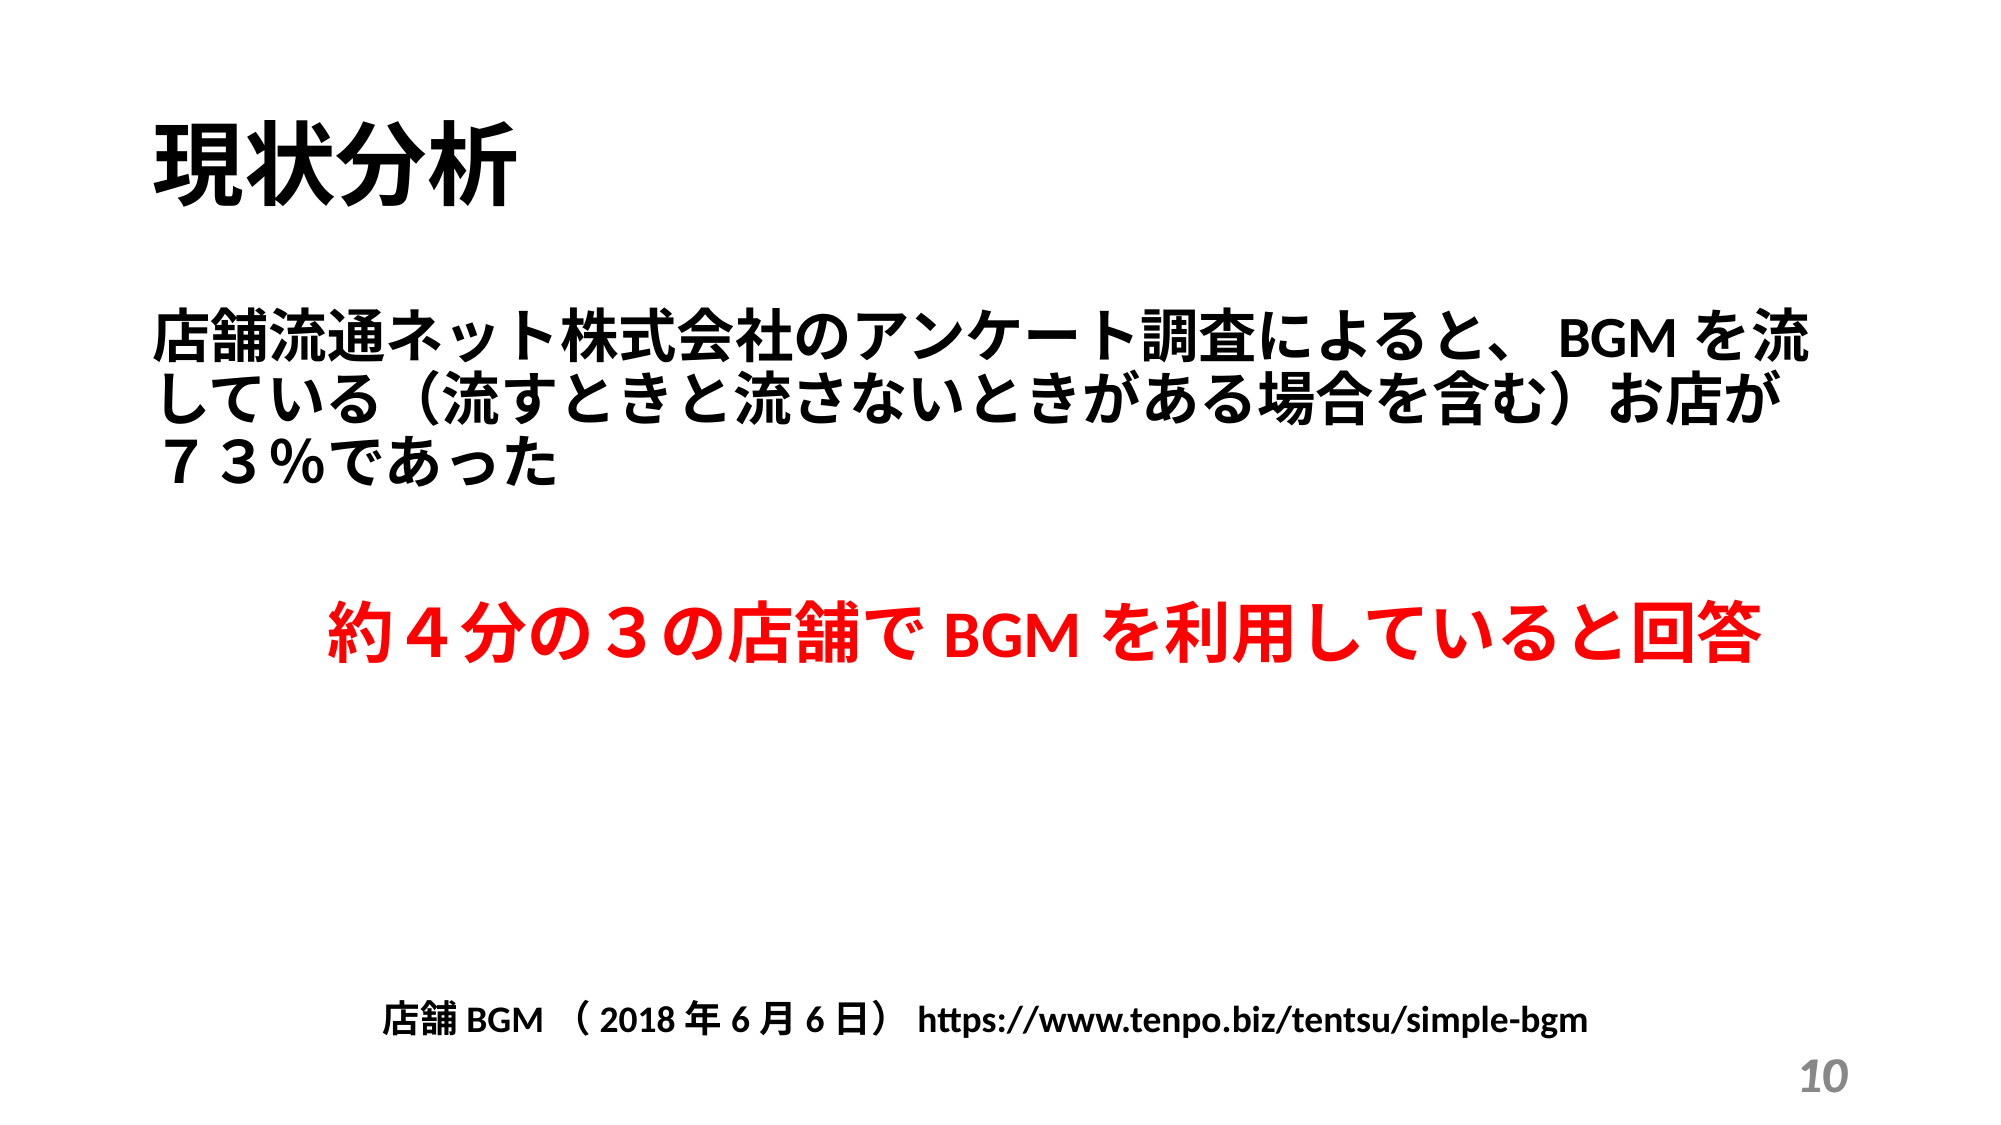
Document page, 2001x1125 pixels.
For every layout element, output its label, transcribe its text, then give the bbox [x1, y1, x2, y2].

title 現状分析 [137, 59, 1863, 278]
slide_number 10 [1412, 1042, 1863, 1103]
list 店舗流通ネット株式会社のアンケート調査によると、BGMを流している（流すときと流さないときがある場合を含む）お店が ７３％であった 約４分の３の店舗でBGMを利用していると回答 店舗BGM（2018年6月6日）https://www.tenpo.biz/tentsu/simple-bgm [137, 299, 1863, 1014]
